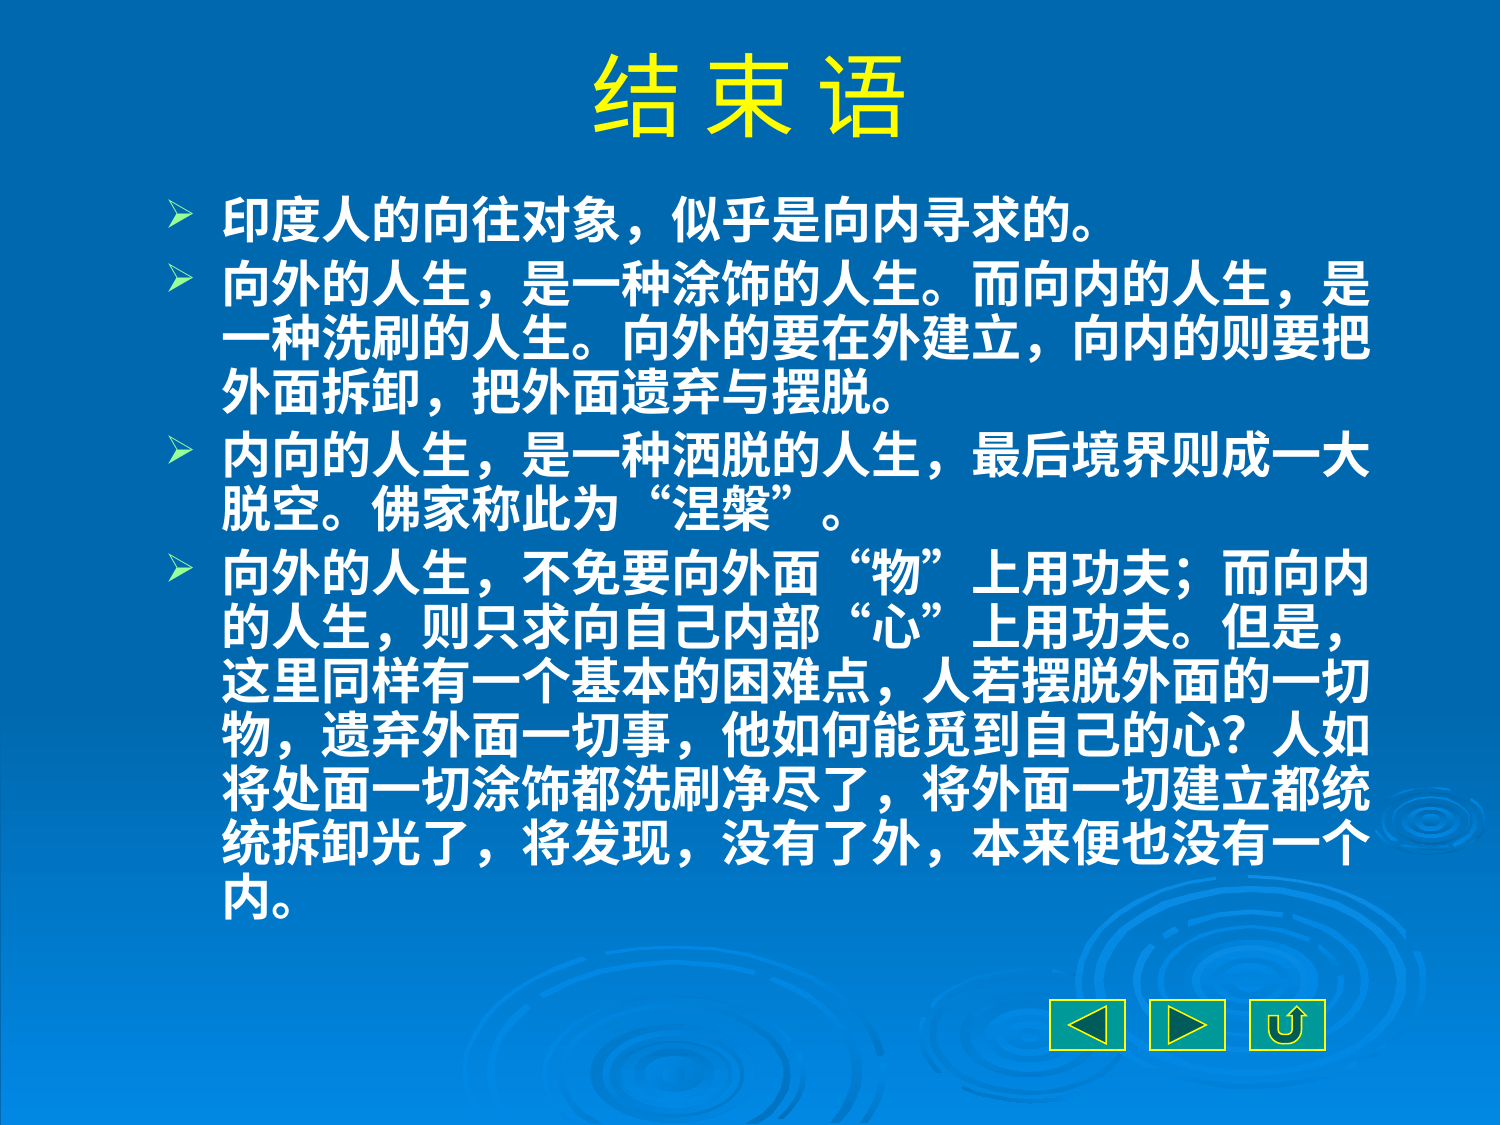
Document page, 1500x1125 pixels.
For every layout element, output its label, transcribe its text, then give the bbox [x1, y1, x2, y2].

text_box [1049, 999, 1125, 1051]
text_box [1149, 999, 1225, 1051]
list 印度人的向往对象，似乎是向内寻求的。 向外的人生，是一种涂饰的人生。而向内的人生，是一种洗刷的人生。向外的要在外建立，向内的则要把外面拆卸，把外面遗弃与摆脱。 内向的人生，是一种洒脱的人生，最后境界则成一大脱空。佛家称此为“涅槃”。 向外的人生，不免要向外面“物”上用功夫；而向内的人生，则只求向自己内部“心”上用功夫。但是，这里同样有一个基本的困难点，人若摆脱外面的一切物，遗弃外面一切事，他如何能觅到自己的心？人如将处面一切涂饰都洗刷净尽了，将外面一切建立都统统拆卸光了，将发现，没有了外，本来便也没有一个内。 [149, 187, 1413, 926]
title 结 束 语 [74, 0, 1426, 188]
text_box [1249, 999, 1325, 1051]
